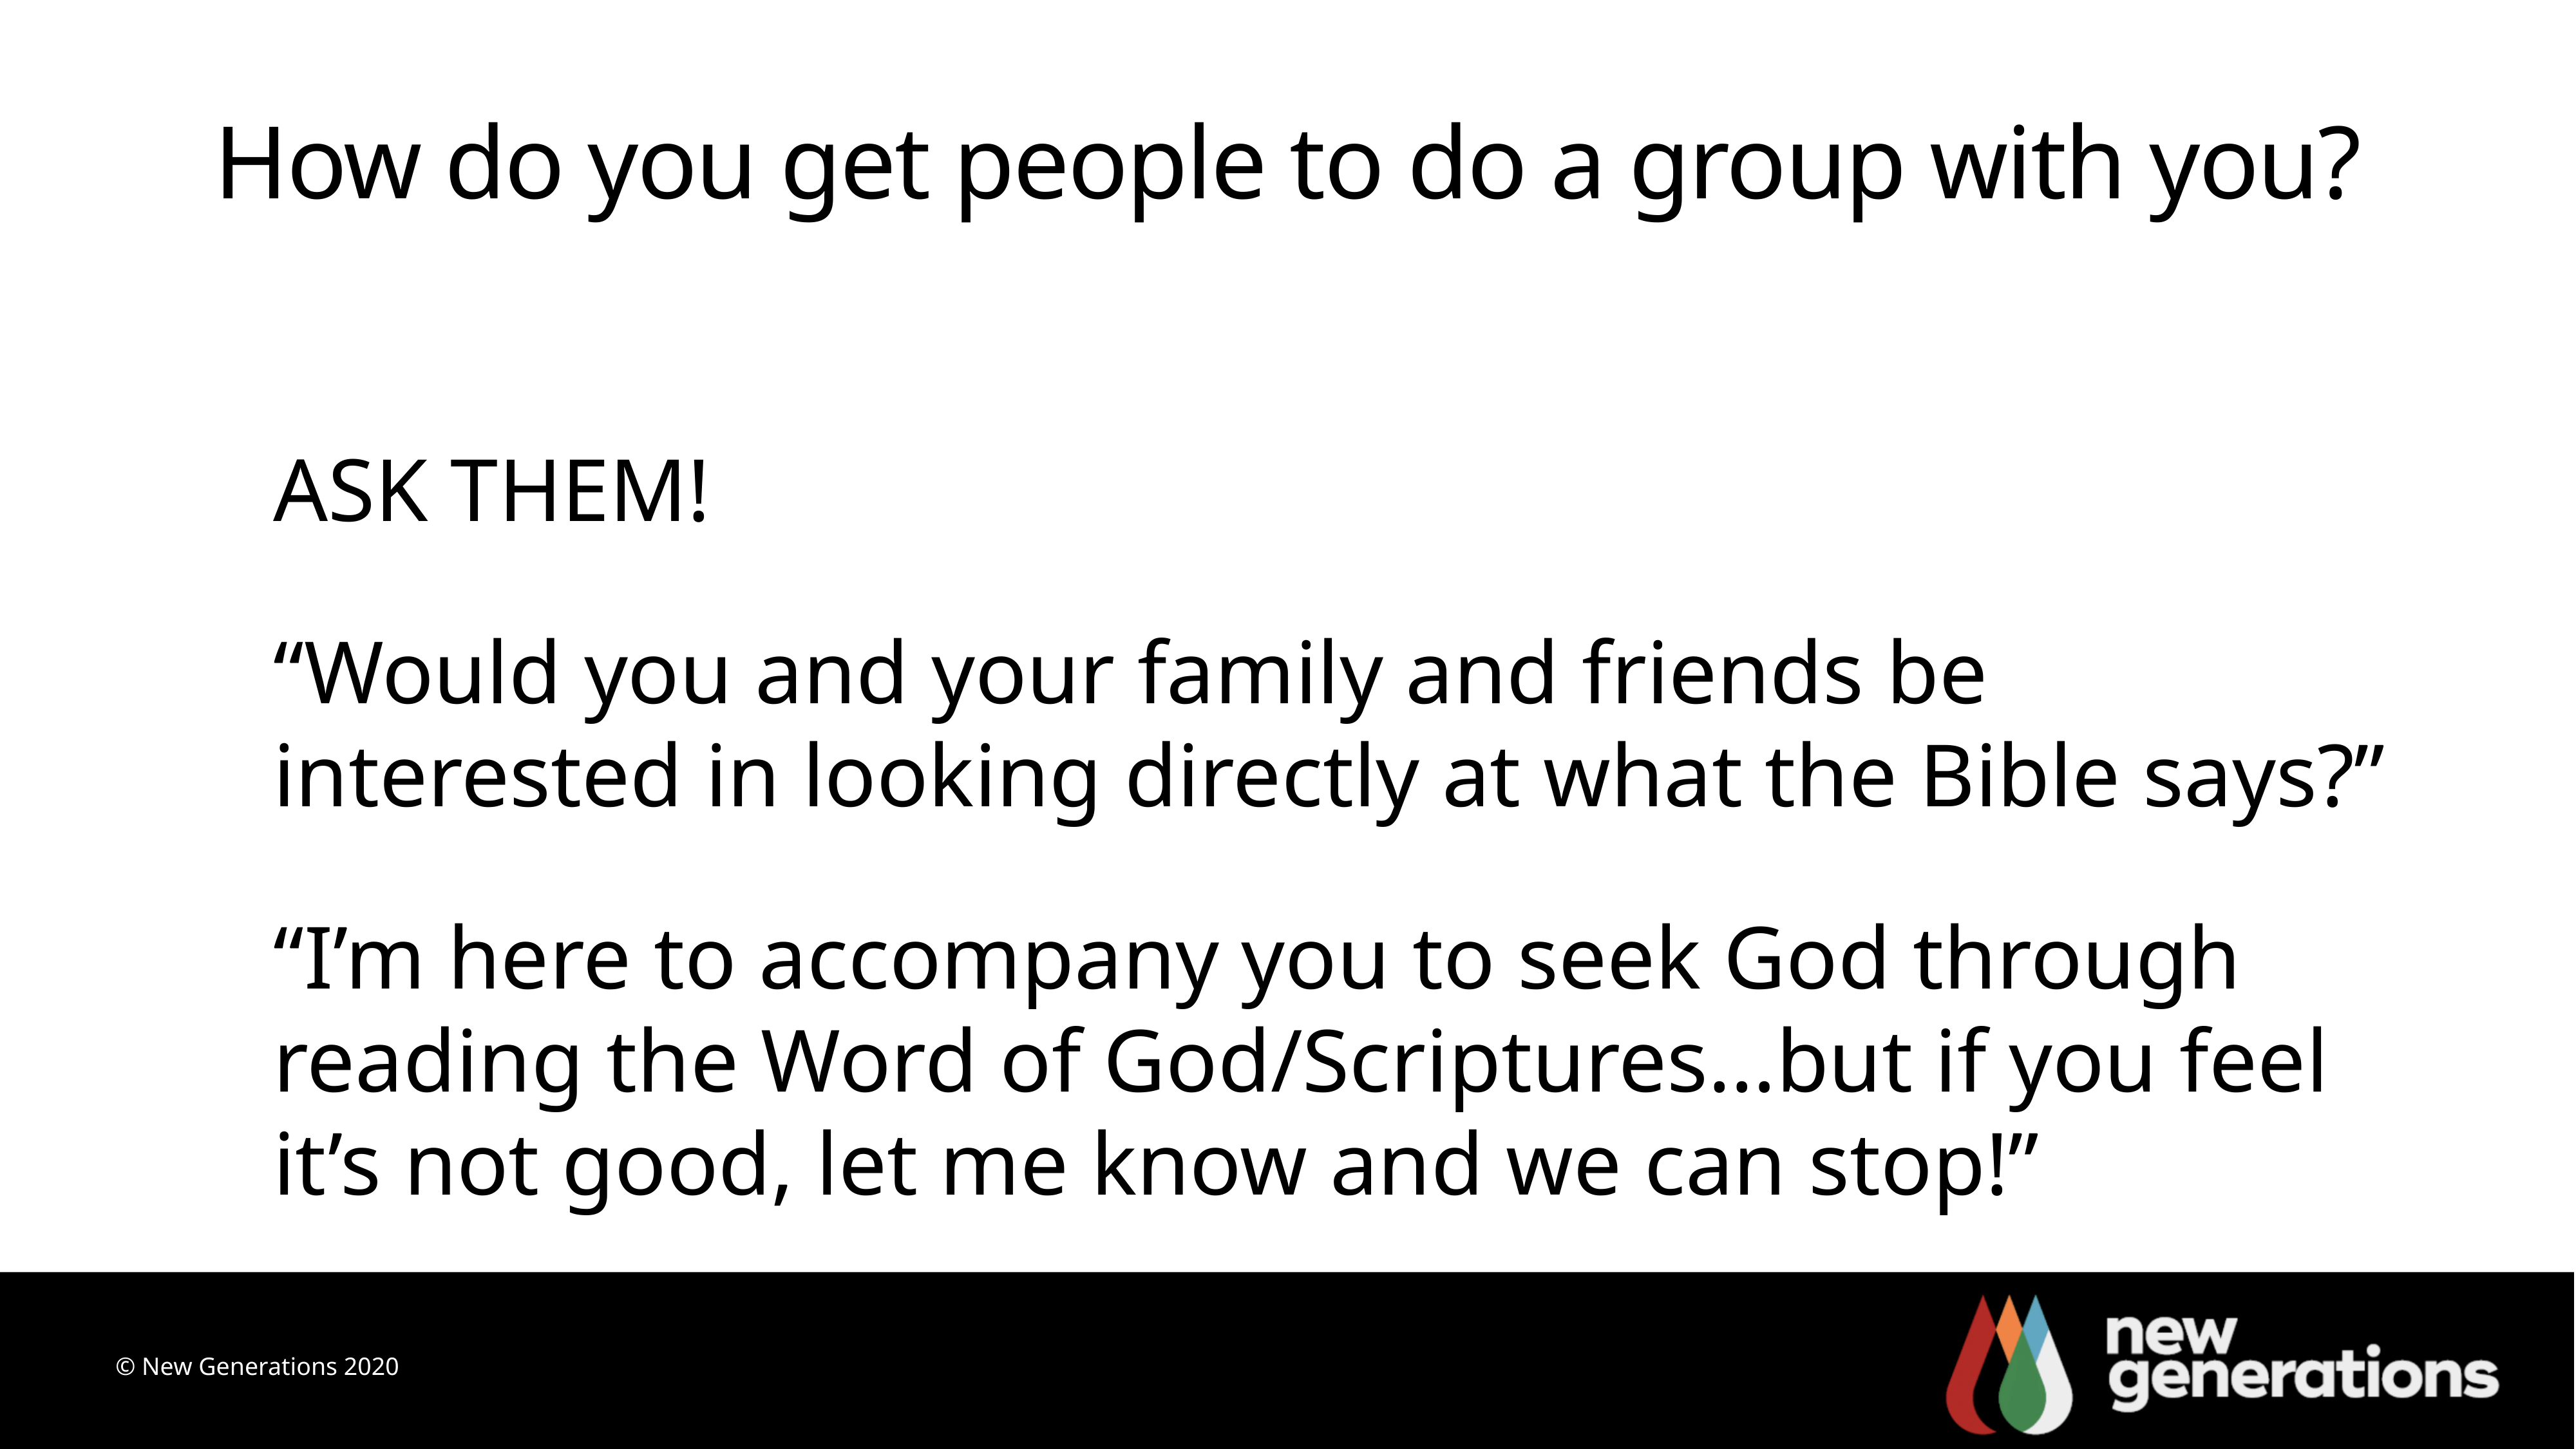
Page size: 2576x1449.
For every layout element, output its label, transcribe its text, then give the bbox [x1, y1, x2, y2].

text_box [0, 1272, 2575, 1449]
list ASK THEM! “Would you and your family and friends be interested in looking directly at what the Bible says?” “I’m here to accompany you to seek God through reading the Word of God/Scriptures…but if you feel it’s not good, let me know and we can stop!” [178, 332, 2398, 1272]
title How do you get people to do a group with you? [178, 37, 2398, 279]
